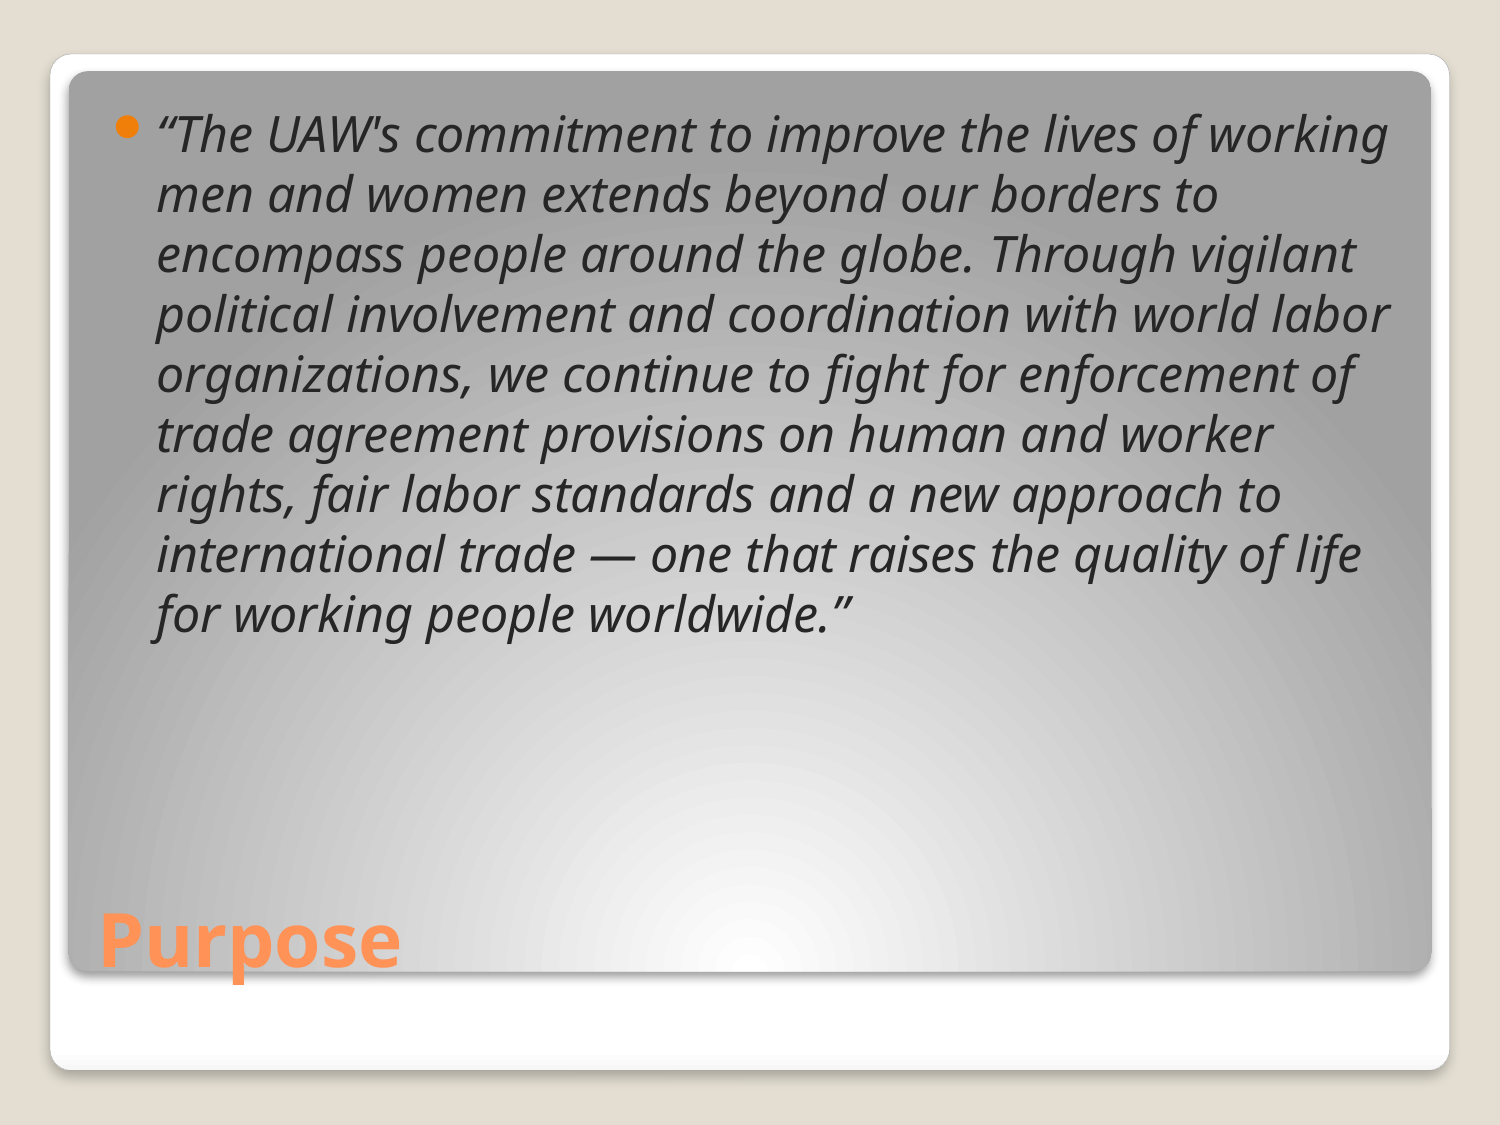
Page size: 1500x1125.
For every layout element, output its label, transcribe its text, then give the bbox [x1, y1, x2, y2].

list “The UAW's commitment to improve the lives of working men and women extends beyond our borders to encompass people around the globe. Through vigilant political involvement and coordination with world labor organizations, we continue to fight for enforcement of trade agreement provisions on human and worker rights, fair labor standards and a new approach to international trade — one that raises the quality of life for working people worldwide.” [82, 86, 1425, 774]
title Purpose [82, 817, 1425, 990]
